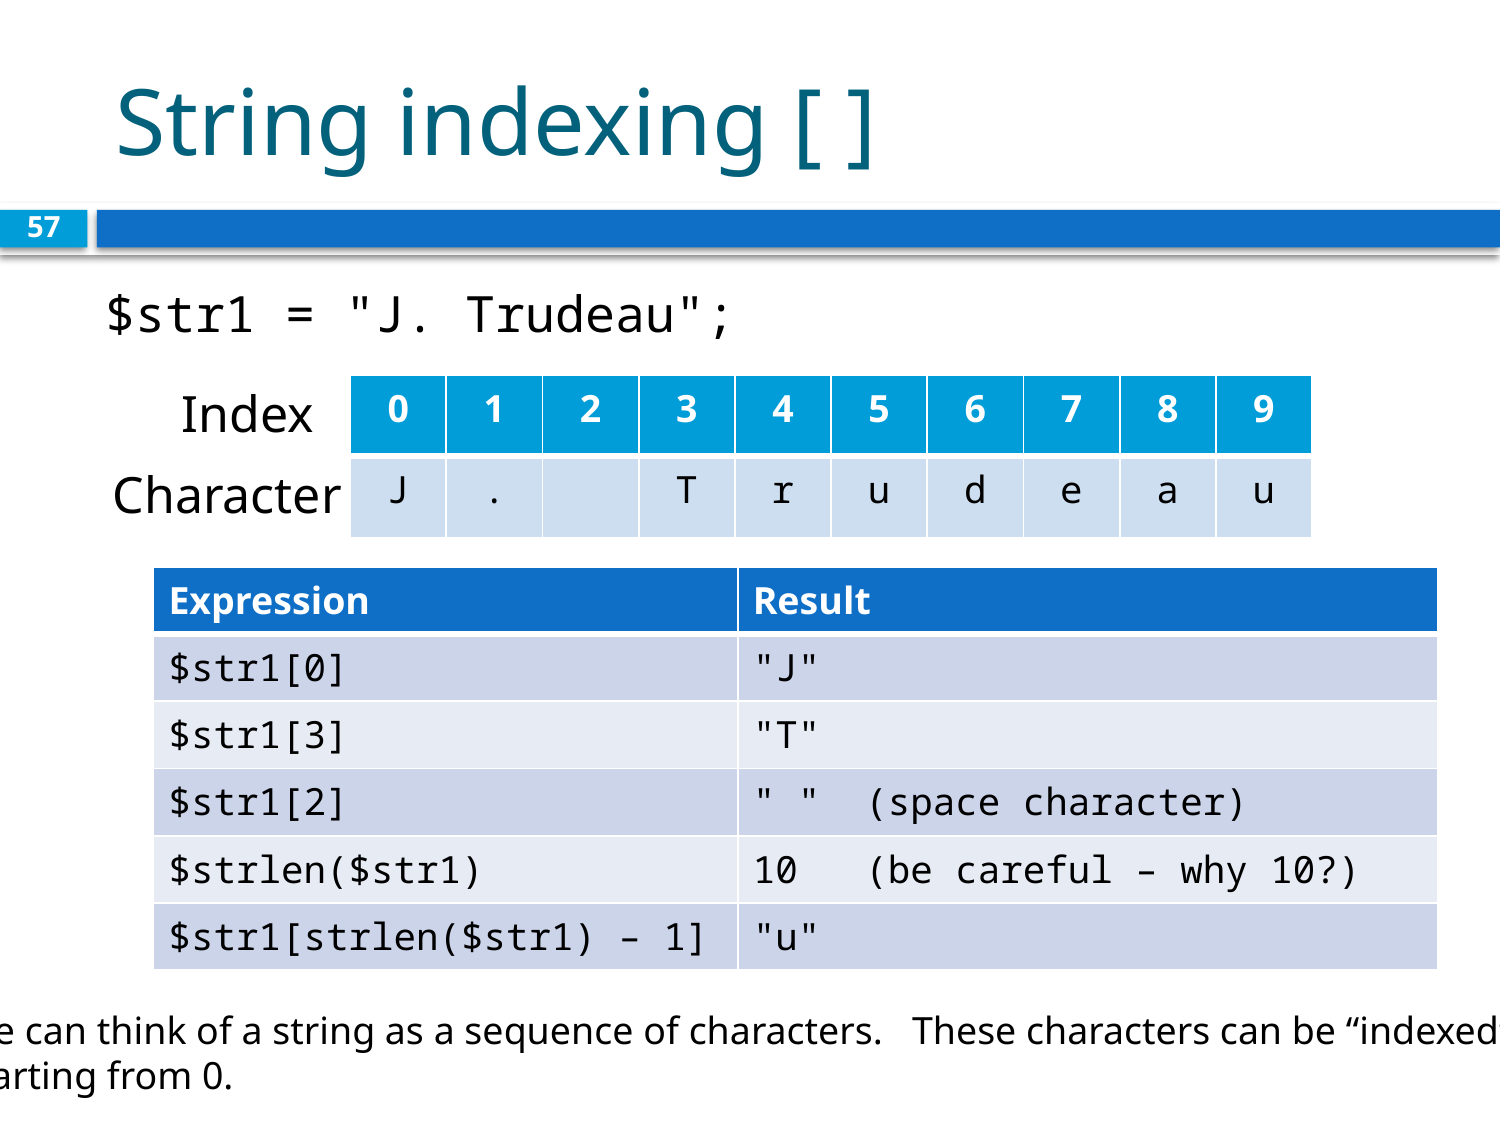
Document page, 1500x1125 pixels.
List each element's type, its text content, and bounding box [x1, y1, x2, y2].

table_cell e [1024, 459, 1119, 537]
table_header 2 [543, 376, 638, 453]
table_header 3 [640, 376, 734, 453]
table_cell u [1217, 459, 1311, 537]
table_header 4 [736, 376, 830, 453]
table_header Result [739, 568, 1437, 631]
table_cell [543, 459, 638, 537]
table_cell J [351, 459, 445, 537]
text_box We can think of a string as a sequence of characters. These characters can be “indexed” starting from 0. [0, 999, 1500, 1105]
table_header 8 [1121, 376, 1215, 453]
table_header 6 [928, 376, 1023, 453]
table_header 0 [351, 376, 445, 453]
text_box $str1 = "J. Trudeau"; [90, 274, 751, 350]
table_cell T [640, 459, 734, 537]
table_header 1 [447, 376, 542, 453]
table_cell r [736, 459, 830, 537]
table_cell $str1[2] [154, 769, 737, 835]
table_header Expression [154, 568, 737, 631]
table_cell " " (space character) [739, 769, 1437, 835]
title String indexing [ ] [100, 37, 1439, 201]
table_cell u [832, 459, 926, 537]
table_cell $strlen($str1) [154, 837, 737, 902]
table_cell "u" [739, 904, 1437, 969]
table_header 7 [1024, 376, 1119, 453]
table_cell $str1[strlen($str1) – 1] [154, 904, 737, 969]
table_cell d [928, 459, 1023, 537]
table_cell a [1121, 459, 1215, 537]
table_cell $str1[0] [154, 637, 737, 700]
table_cell "T" [739, 702, 1437, 768]
text_box Character [97, 456, 357, 531]
table_cell 10 (be careful – why 10?) [739, 837, 1437, 902]
slide_number 57 [0, 208, 88, 249]
table_header 5 [832, 376, 926, 453]
table_header 9 [1217, 376, 1311, 453]
table_cell . [447, 459, 542, 537]
table_cell $str1[3] [154, 702, 737, 768]
text_box Index [167, 374, 330, 450]
table_cell "J" [739, 637, 1437, 700]
